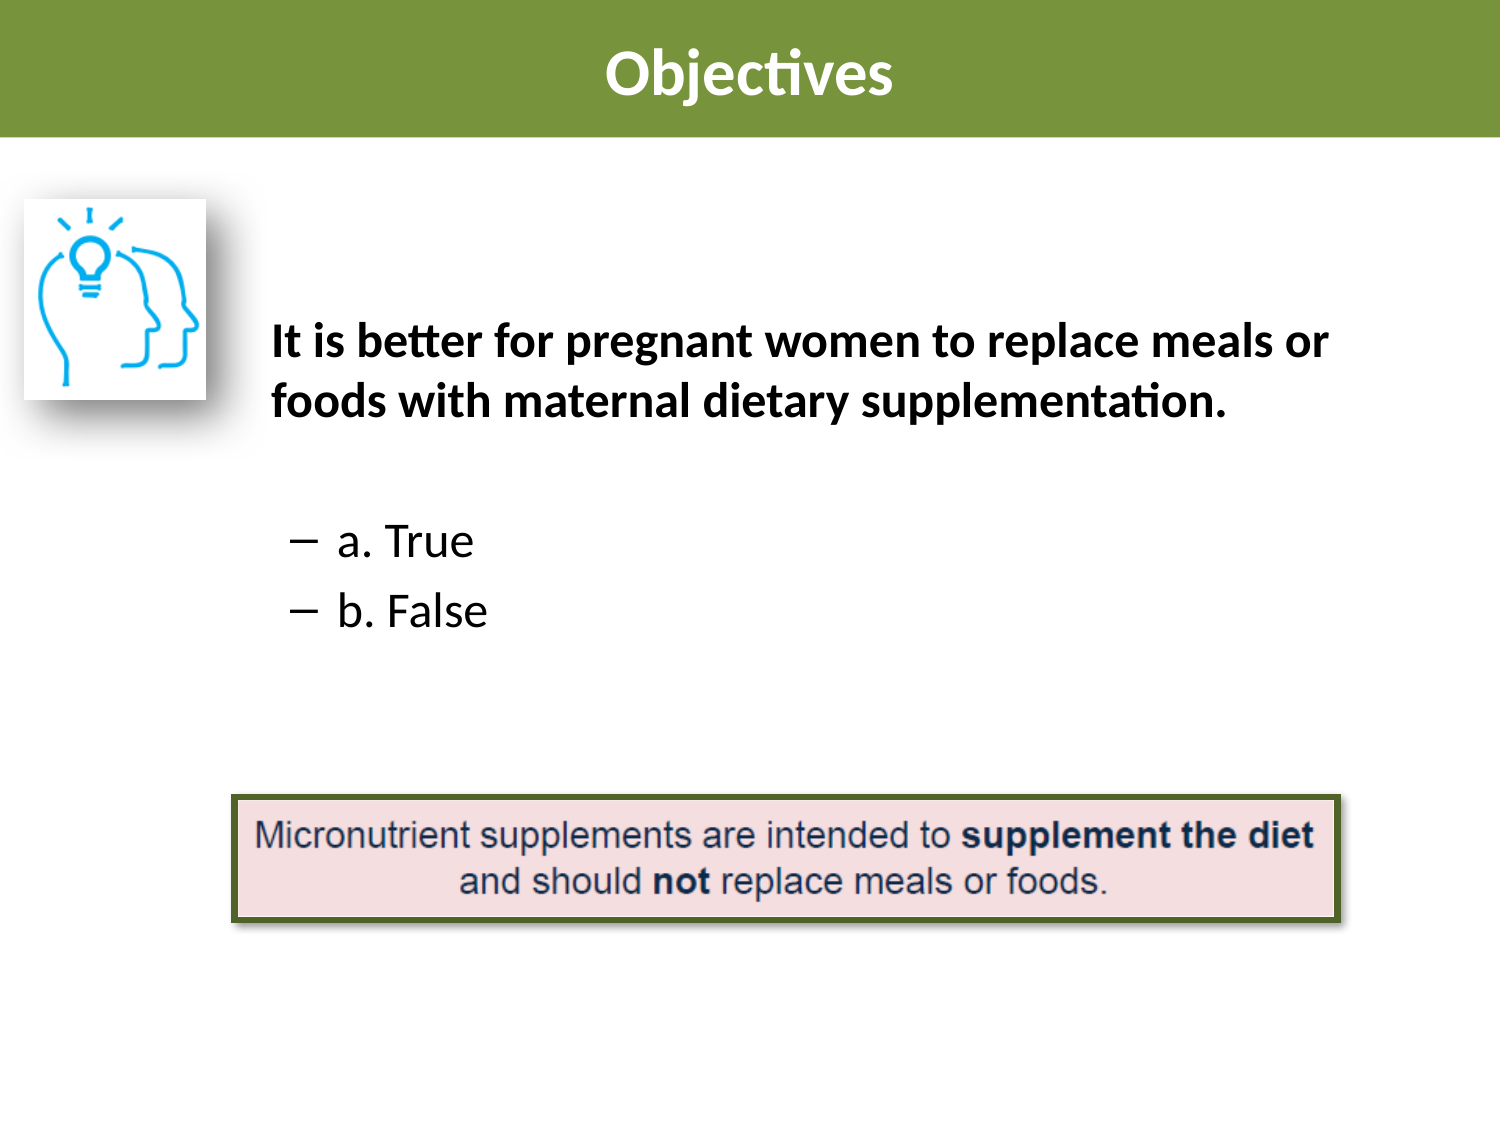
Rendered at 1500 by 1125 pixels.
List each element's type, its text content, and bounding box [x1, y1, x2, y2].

text_box Objectives [0, 0, 1500, 138]
picture [237, 799, 1335, 918]
picture [24, 199, 206, 401]
list It is better for pregnant women to replace meals or foods with maternal dietary supplementation. a. True b. False [200, 299, 1425, 1063]
